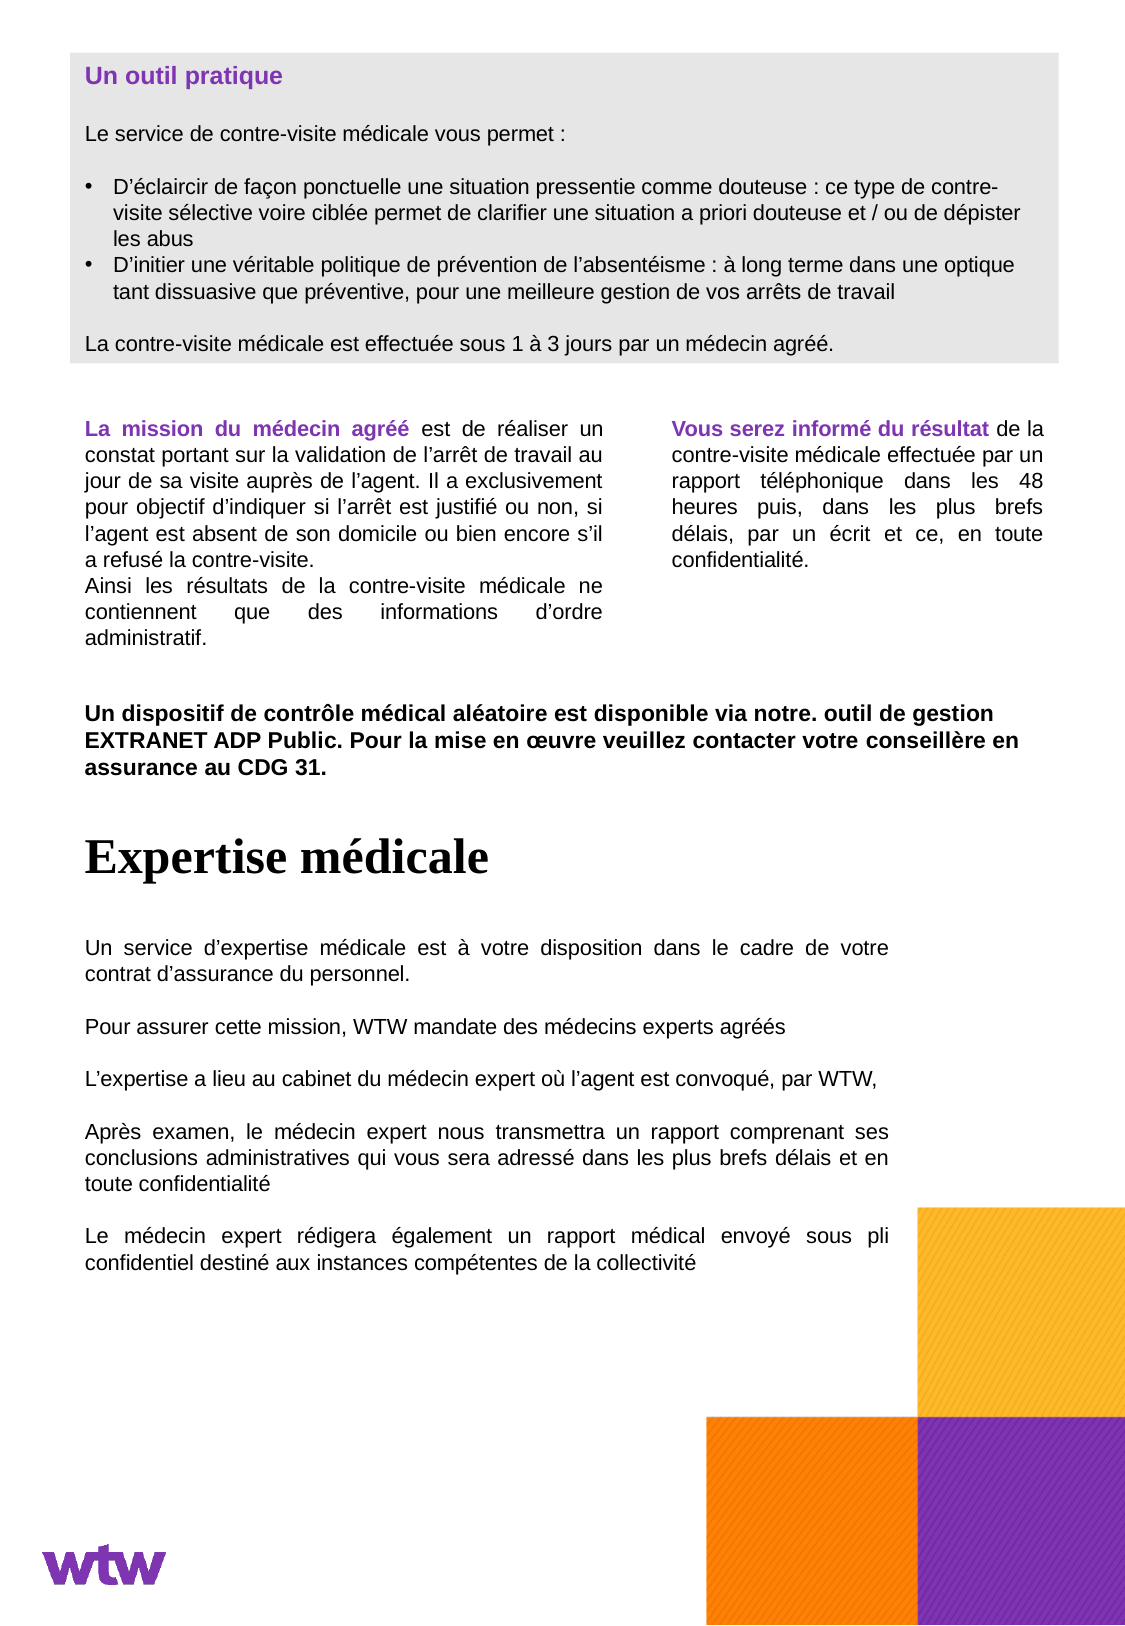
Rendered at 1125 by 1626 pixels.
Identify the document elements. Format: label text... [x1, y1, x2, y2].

picture [42, 1544, 166, 1585]
text_box Vous serez informé du résultat de la contre-visite médicale effectuée par un rapport téléphonique dans les 48 heures puis, dans les plus brefs délais, par un écrit et ce, en toute confidentialité. [656, 406, 1059, 579]
text_box Un dispositif de contrôle médical aléatoire est disponible via notre. outil de gestion EXTRANET ADP Public. Pour la mise en œuvre veuillez contacter votre conseillère en assurance au CDG 31. [69, 690, 1059, 788]
text_box Un service d’expertise médicale est à votre disposition dans le cadre de votre contrat d’assurance du personnel. Pour assurer cette mission, WTW mandate des médecins experts agréés L’expertise a lieu au cabinet du médecin expert où l’agent est convoqué, par WTW, Après examen, le médecin expert nous transmettra un rapport comprenant ses conclusions administratives qui vous sera adressé dans les plus brefs délais et en toute confidentialité Le médecin expert rédigera également un rapport médical envoyé sous pli confidentiel destiné aux instances compétentes de la collectivité [70, 926, 905, 1282]
text_box Un outil pratique Le service de contre-visite médicale vous permet : D’éclaircir de façon ponctuelle une situation pressentie comme douteuse : ce type de contre-visite sélective voire ciblée permet de clarifier une situation a priori douteuse et / ou de dépister les abus D’initier une véritable politique de prévention de l’absentéisme : à long terme dans une optique tant dissuasive que préventive, pour une meilleure gestion de vos arrêts de travail La contre-visite médicale est effectuée sous 1 à 3 jours par un médecin agréé. [70, 52, 1059, 364]
picture [706, 1207, 1125, 1625]
text_box Expertise médicale [70, 765, 1047, 943]
text_box La mission du médecin agréé est de réaliser un constat portant sur la validation de l’arrêt de travail au jour de sa visite auprès de l’agent. Il a exclusivement pour objectif d’indiquer si l’arrêt est justifié ou non, si l’agent est absent de son domicile ou bien encore s’il a refusé la contre-visite. Ainsi les résultats de la contre-visite médicale ne contiennent que des informations d’ordre administratif. [70, 406, 634, 658]
